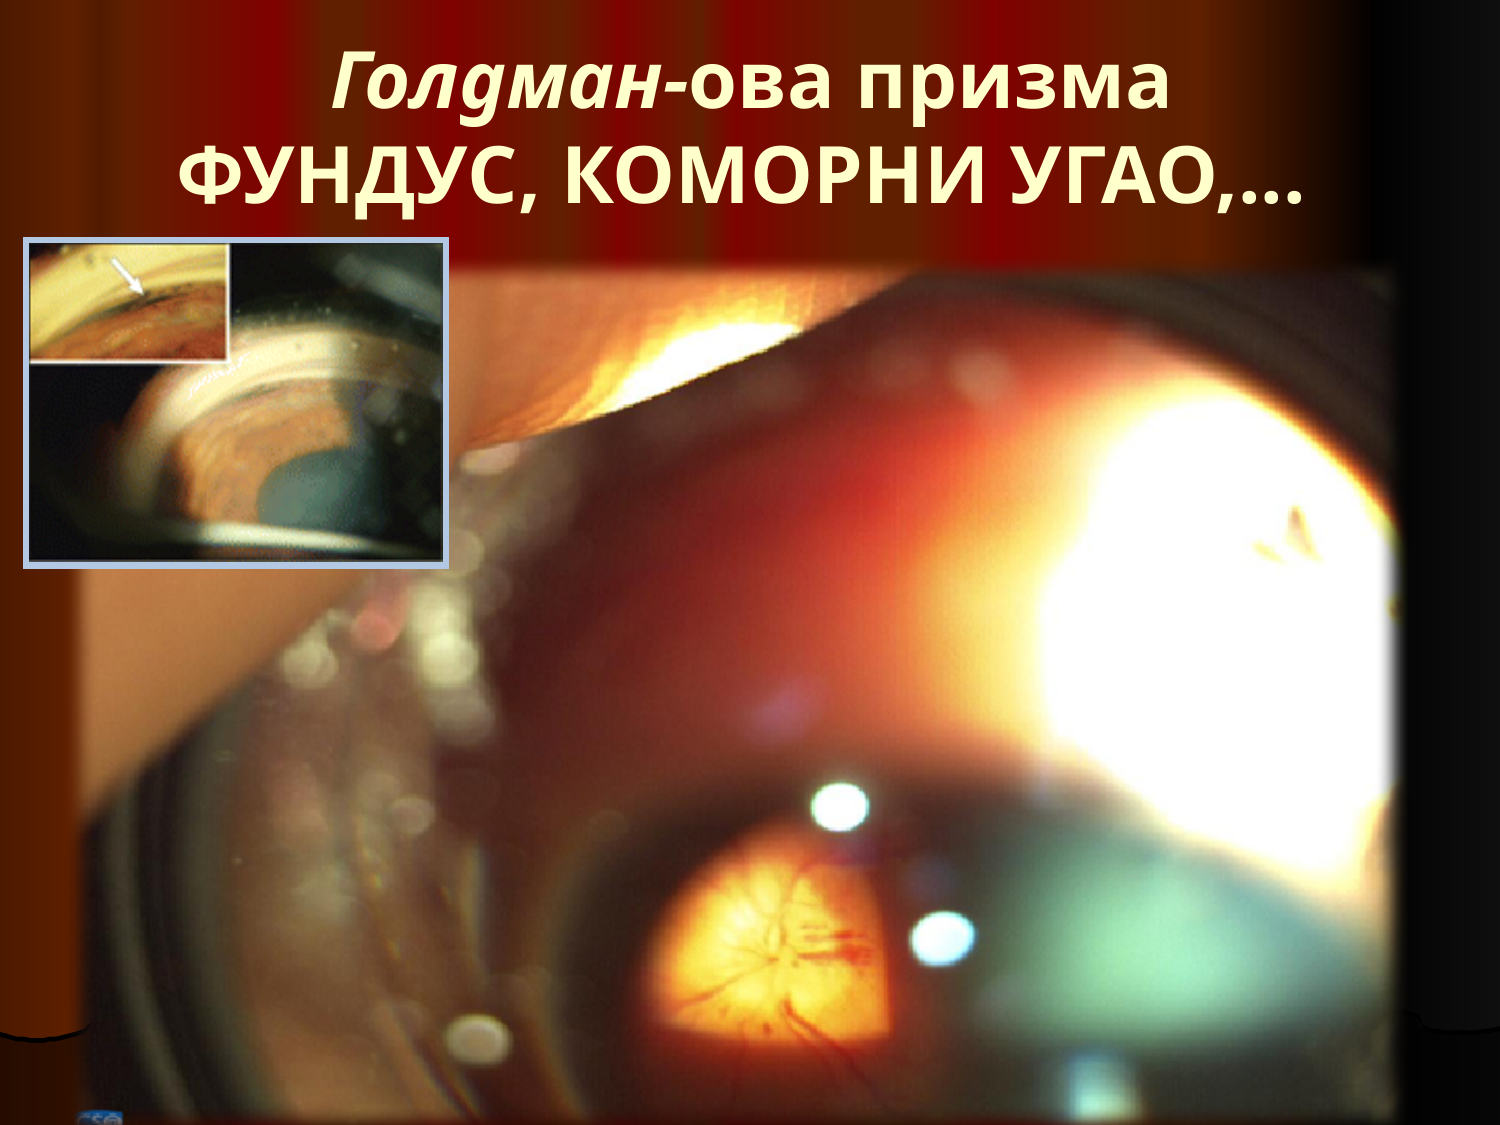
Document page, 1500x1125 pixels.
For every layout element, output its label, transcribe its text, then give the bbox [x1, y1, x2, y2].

picture [29, 243, 1412, 1125]
title Голдман-ова призма ФУНДУС, КОМОРНИ УГАО,... [76, 30, 1427, 219]
